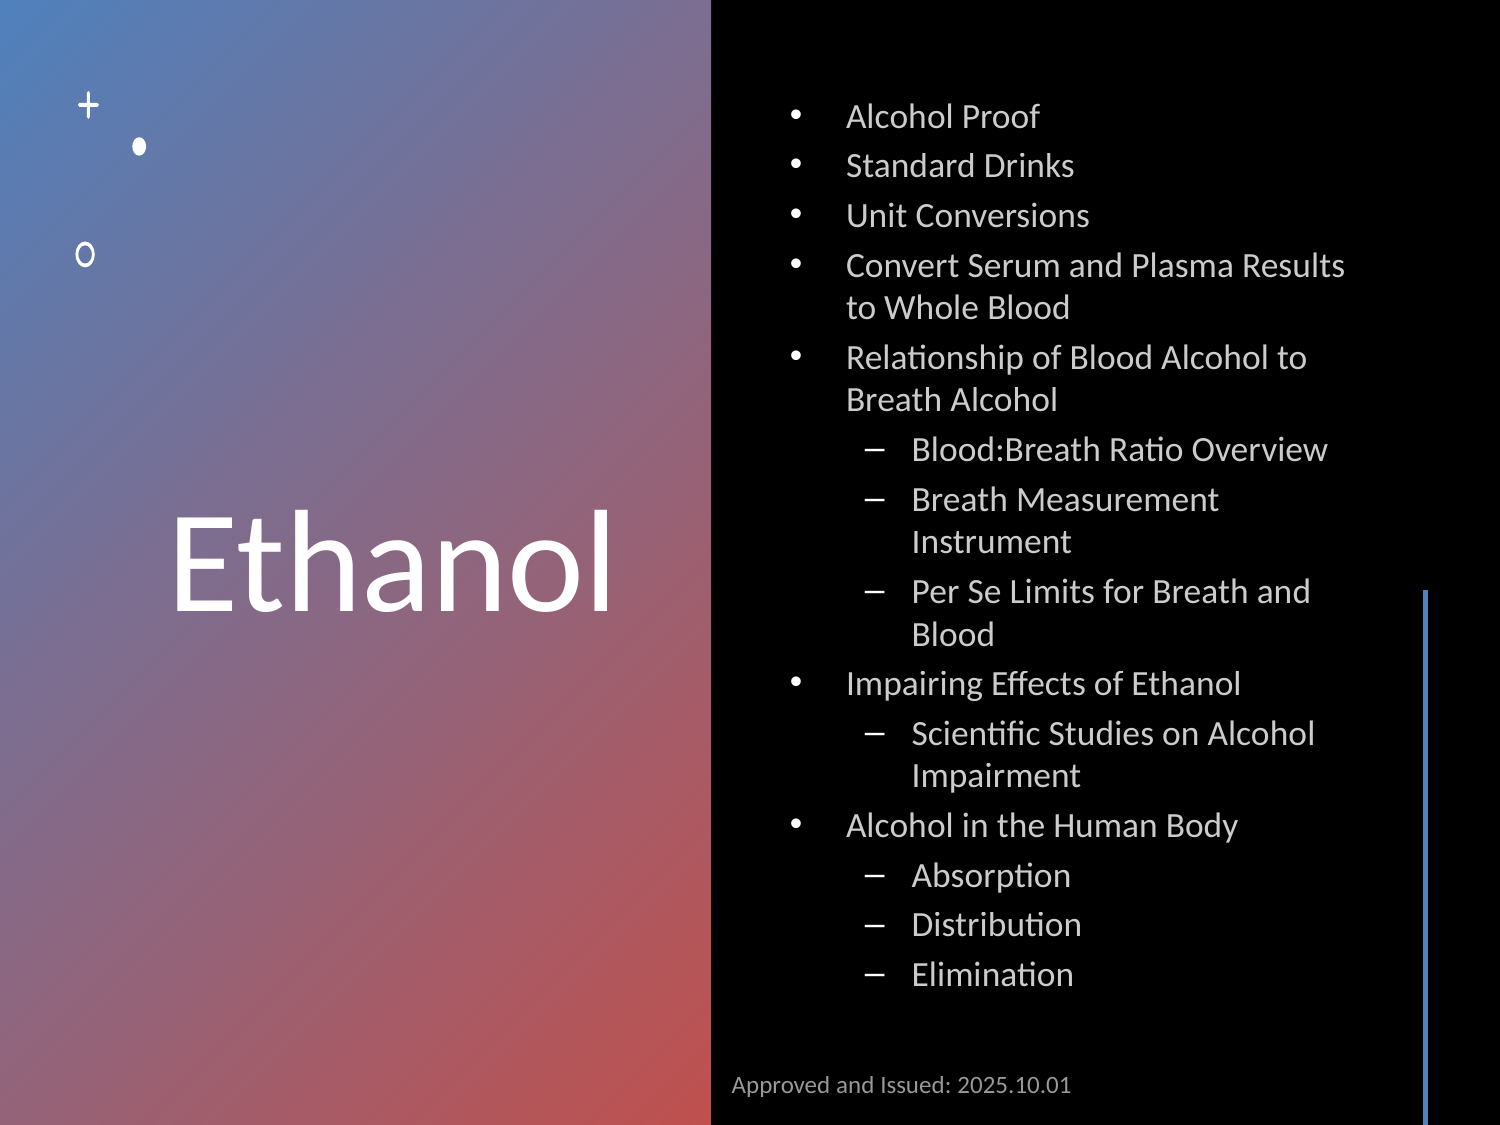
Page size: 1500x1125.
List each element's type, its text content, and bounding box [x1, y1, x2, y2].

text_box [0, 0, 713, 1125]
footer Approved and Issued: 2025.10.01 [683, 1053, 1121, 1114]
title Ethanol [146, 62, 640, 1043]
list Alcohol Proof Standard Drinks Unit Conversions Convert Serum and Plasma Results to Whole Blood Relationship of Blood Alcohol to Breath Alcohol Blood:Breath Ratio Overview Breath Measurement Instrument Per Se Limits for Breath and Blood Impairing Effects of Ethanol Scientific Studies on Alcohol Impairment Alcohol in the Human Body Absorption Distribution Elimination [774, 85, 1362, 1043]
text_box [75, 90, 147, 268]
text_box [713, 0, 1500, 1125]
